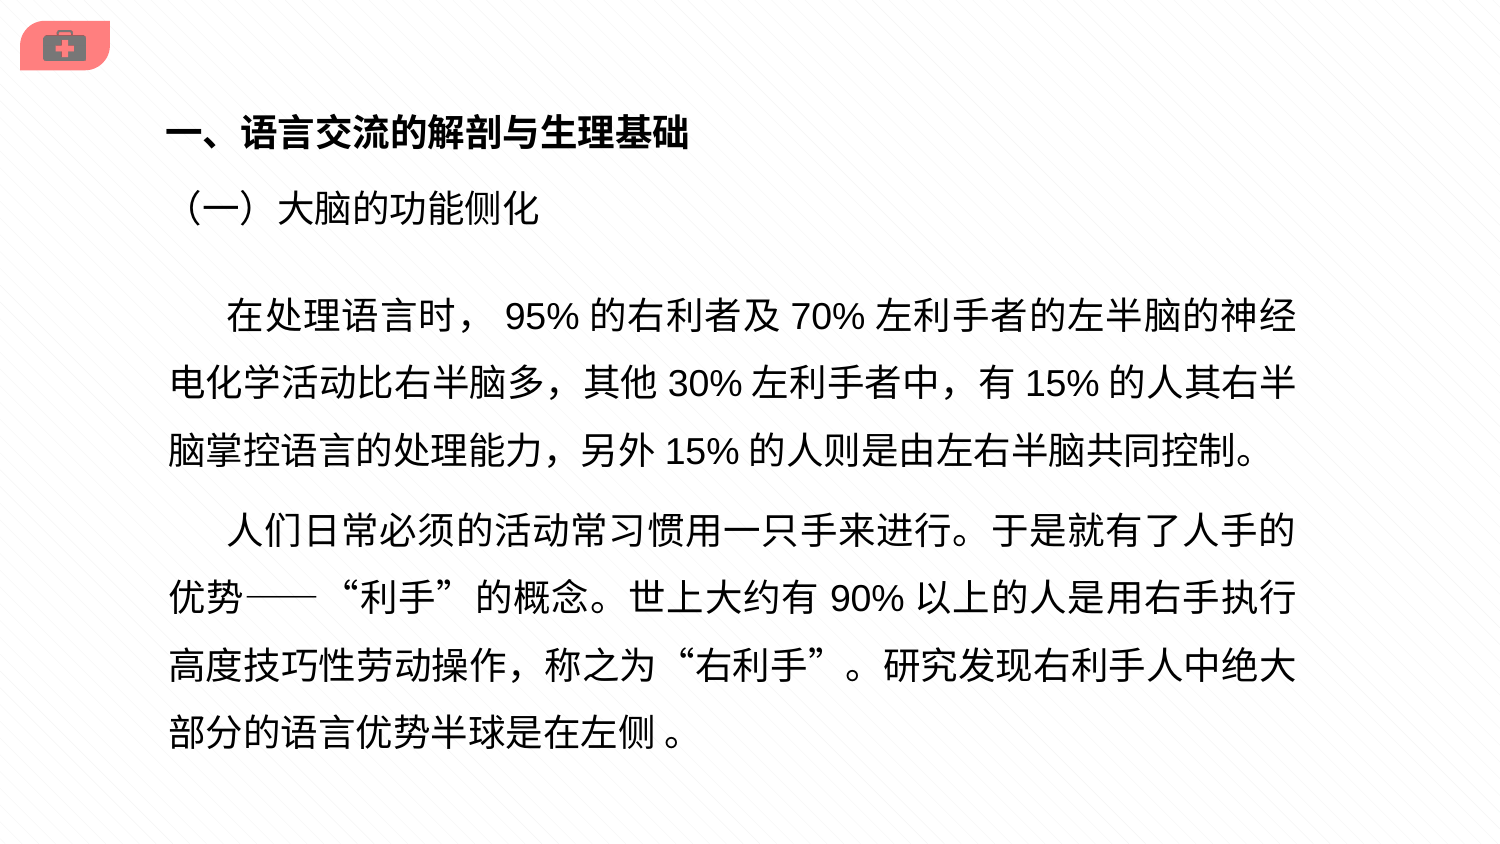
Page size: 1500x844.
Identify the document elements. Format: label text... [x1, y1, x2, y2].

text_box 一、语言交流的解剖与生理基础 [150, 101, 1309, 162]
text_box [20, 12, 1389, 73]
text_box （一）大脑的功能侧化 [150, 177, 1309, 238]
text_box 在处理语言时，95%的右利者及70%左利手者的左半脑的神经电化学活动比右半脑多，其他30%左利手者中，有15%的人其右半脑掌控语言的处理能力，另外15%的人则是由左右半脑共同控制。 人们日常必须的活动常习惯用一只手来进行。于是就有了人手的优势——“利手”的概念。世上大约有90%以上的人是用右手执行高度技巧性劳动操作，称之为“右利手”。研究发现右利手人中绝大部分的语言优势半球是在左侧 。 [153, 261, 1312, 762]
